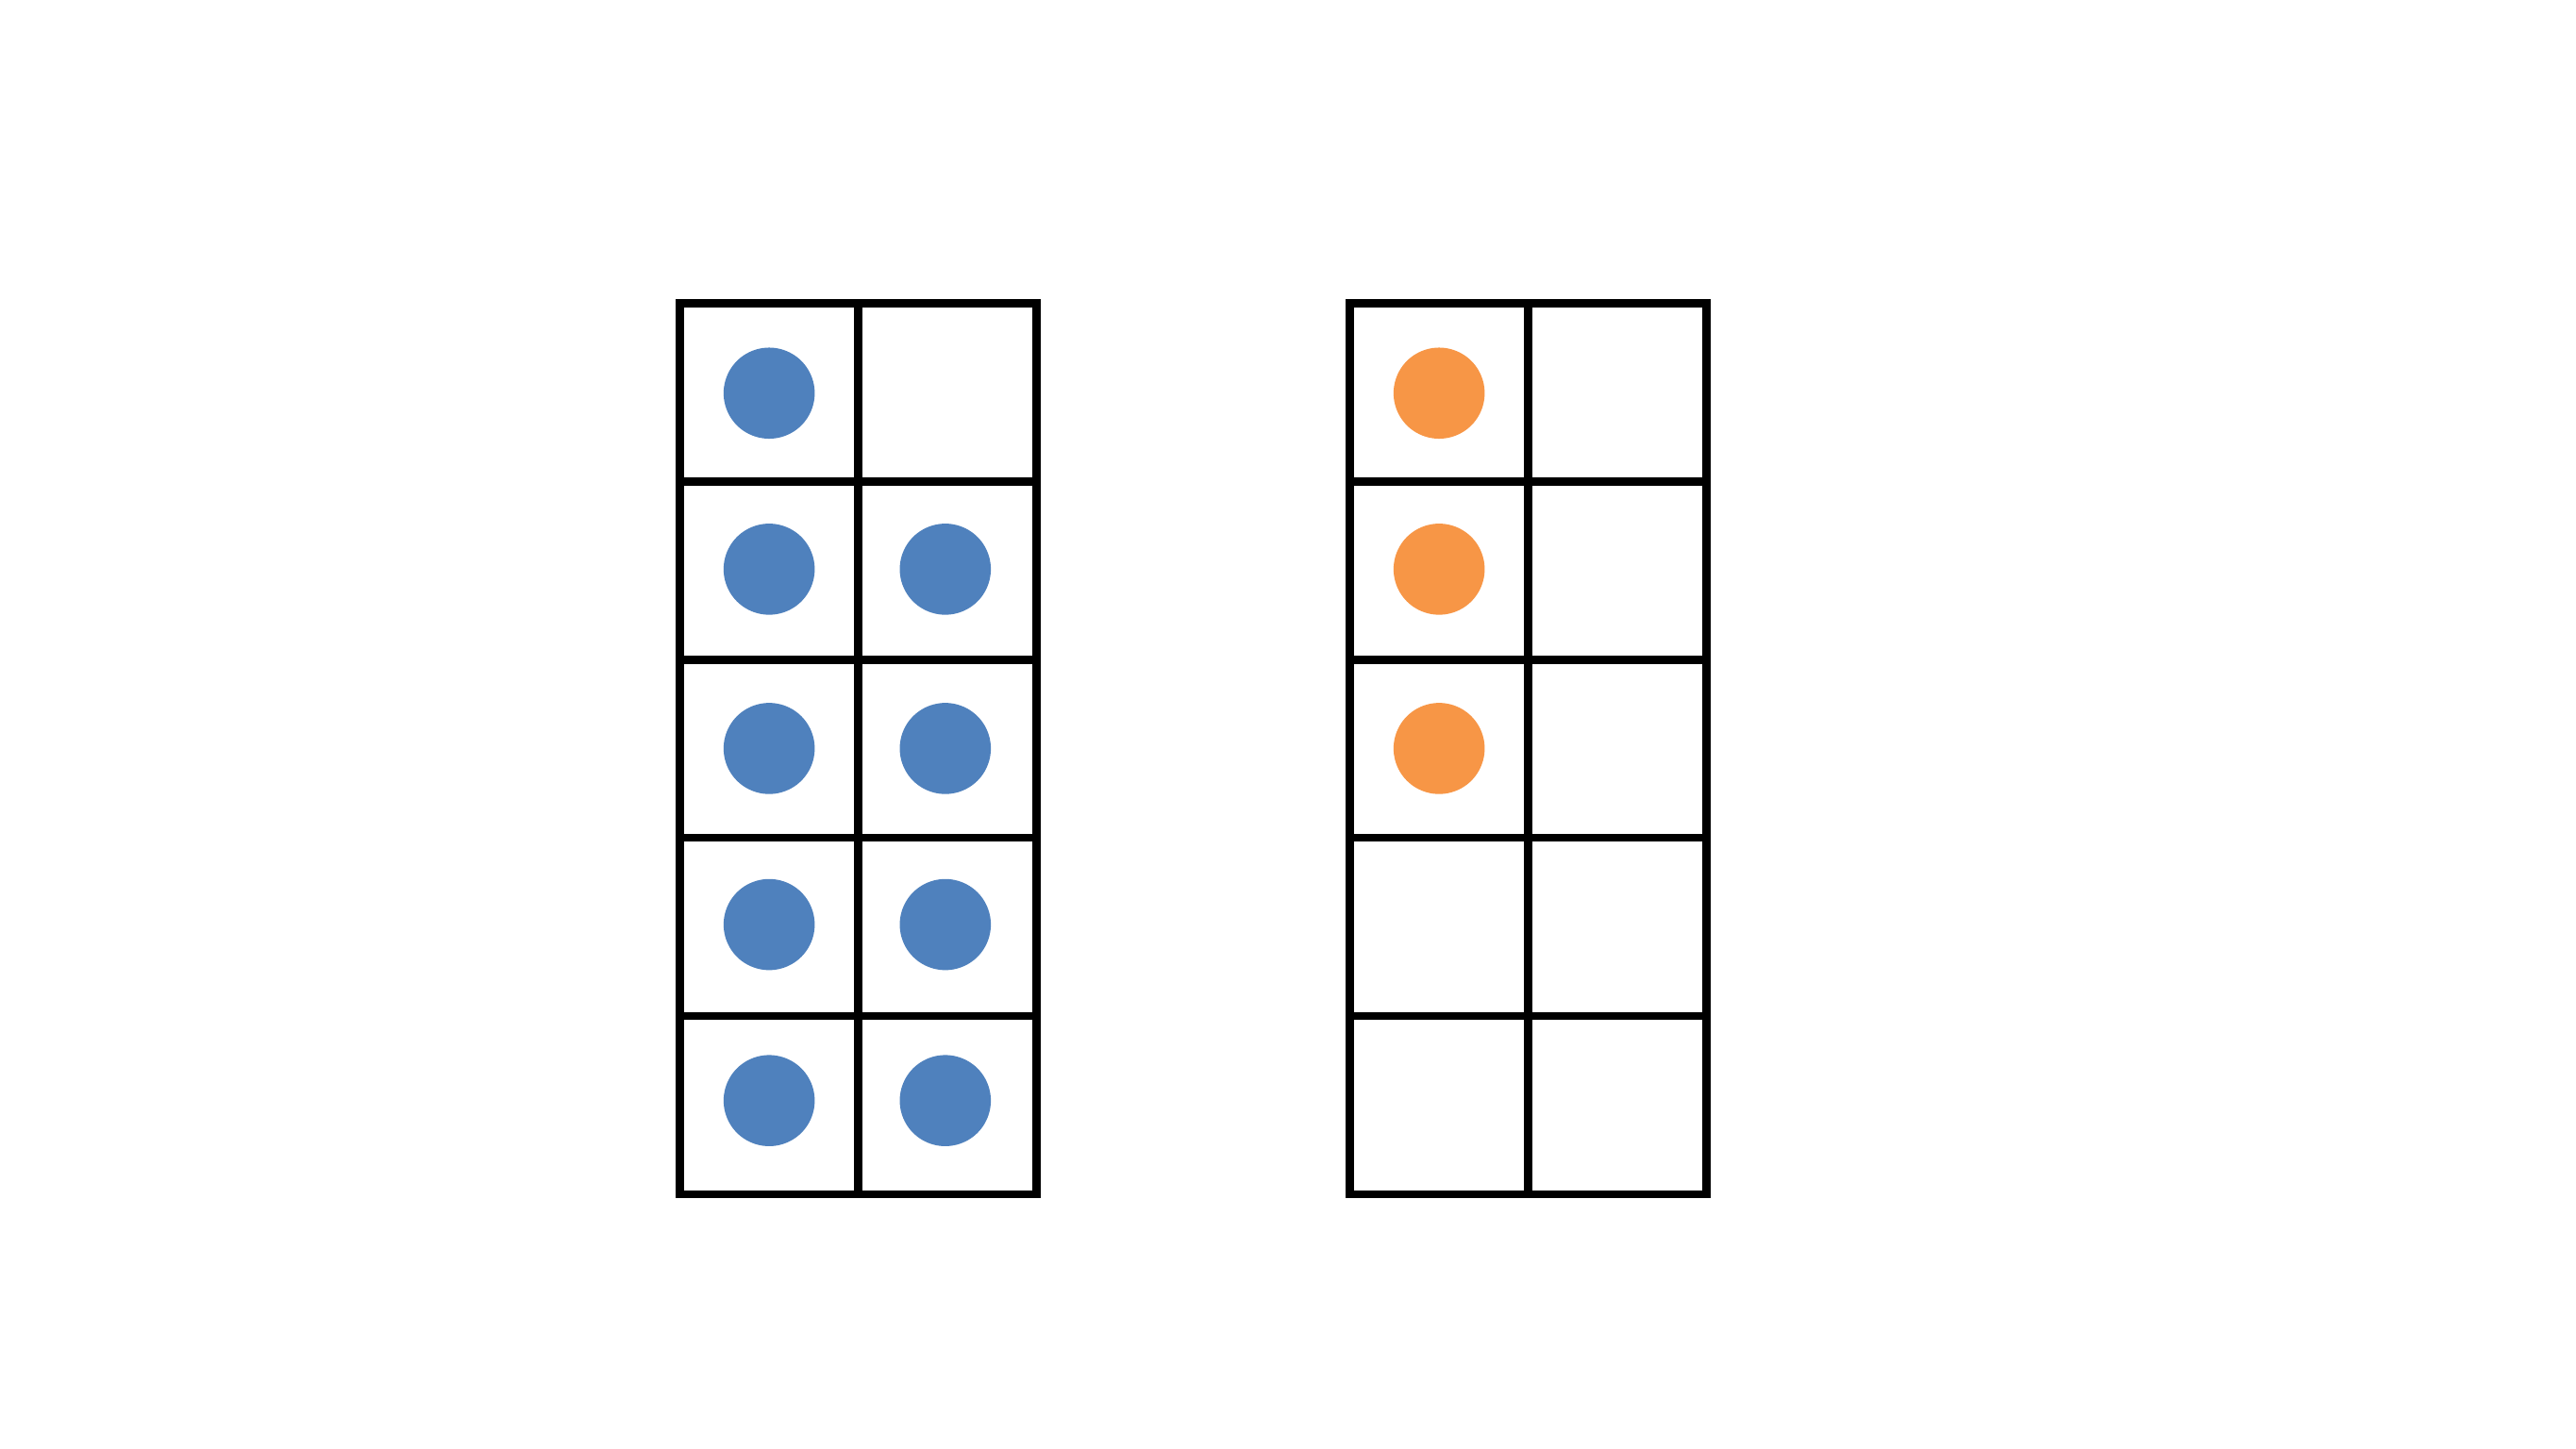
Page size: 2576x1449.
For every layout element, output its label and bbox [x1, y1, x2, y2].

text_box [900, 1056, 991, 1145]
table_header [684, 308, 854, 477]
table_cell [1532, 1020, 1702, 1191]
table_cell [862, 1020, 1032, 1191]
table_cell [1354, 486, 1524, 656]
table_cell [1354, 664, 1524, 834]
table_cell [1354, 1020, 1524, 1191]
table_header [862, 308, 1032, 477]
text_box [724, 704, 814, 793]
table_cell [1354, 841, 1524, 1012]
text_box [1394, 704, 1484, 793]
table_header [1354, 308, 1524, 477]
table_cell [862, 486, 1032, 656]
text_box [724, 879, 814, 970]
table_cell [684, 664, 854, 834]
table_cell [684, 1020, 854, 1191]
table_cell [1532, 664, 1702, 834]
text_box [1394, 348, 1484, 438]
table_cell [1532, 841, 1702, 1012]
text_box [1394, 525, 1484, 614]
table_header [1532, 308, 1702, 477]
table_cell [684, 841, 854, 1012]
table_cell [1532, 486, 1702, 656]
table_cell [862, 664, 1032, 834]
text_box [900, 879, 991, 970]
text_box [724, 525, 814, 614]
text_box [900, 525, 991, 614]
text_box [724, 1056, 814, 1145]
text_box [900, 704, 991, 793]
table_cell [684, 486, 854, 656]
table_cell [862, 841, 1032, 1012]
text_box [724, 348, 814, 438]
